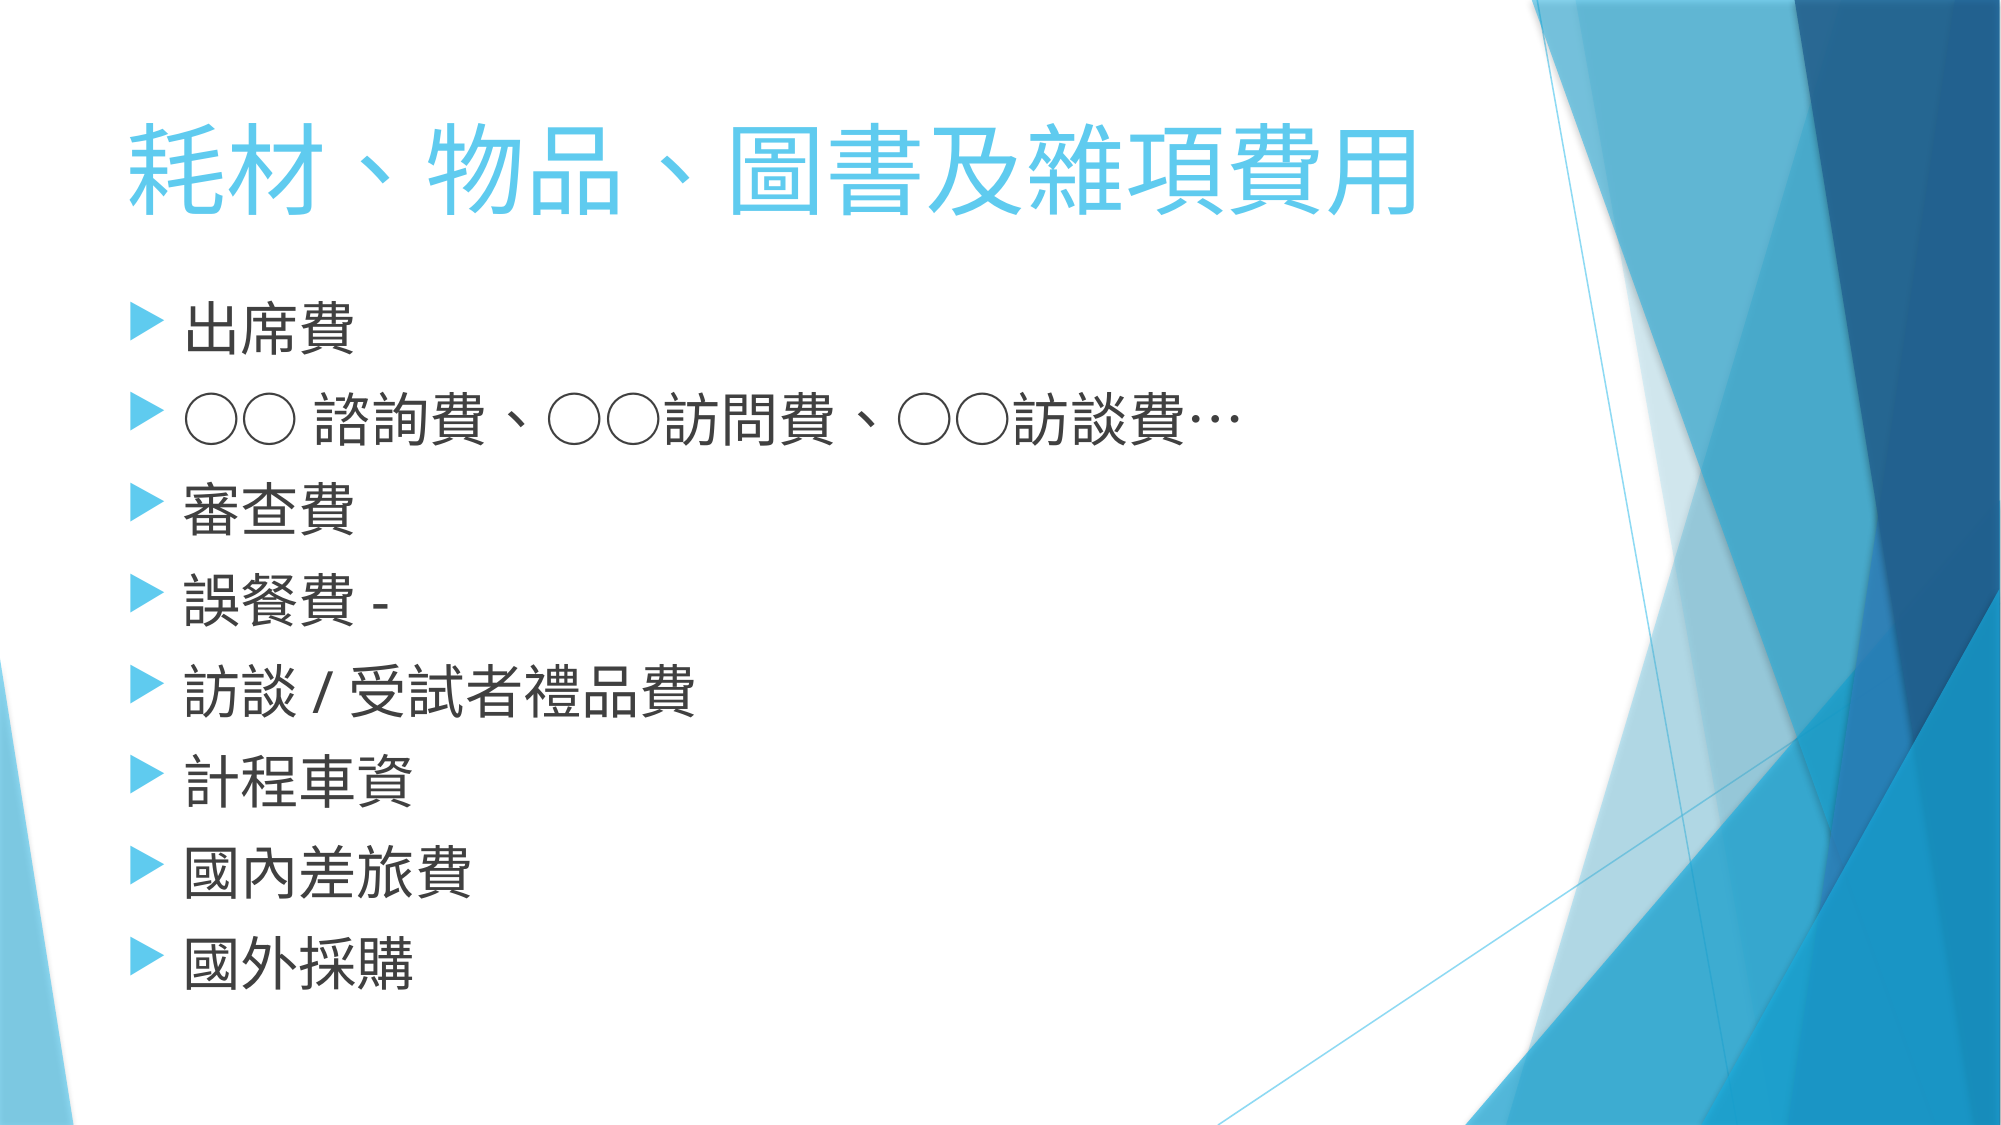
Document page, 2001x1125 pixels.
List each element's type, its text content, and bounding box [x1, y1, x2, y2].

list 出席費 ○○諮詢費、○○訪問費、○○訪談費… 審查費 誤餐費- 訪談/受試者禮品費 計程車資 國內差旅費 國外採購 [111, 284, 1522, 1040]
title 耗材、物品、圖書及雜項費用 [111, 99, 1522, 284]
